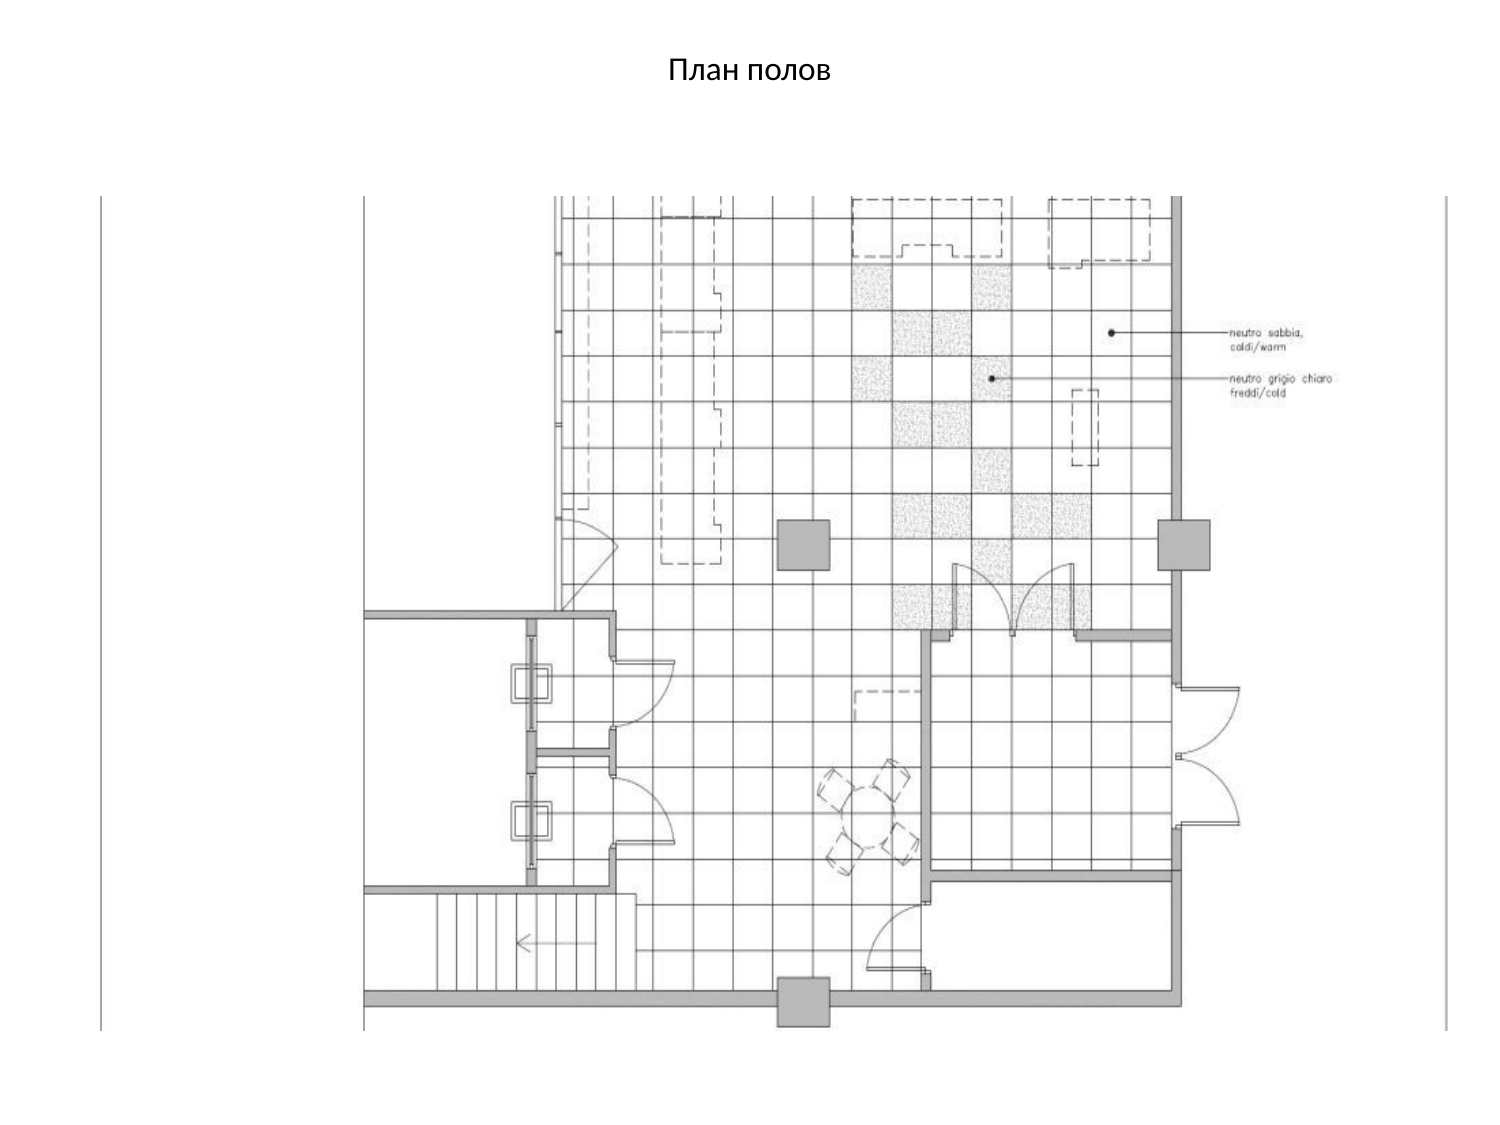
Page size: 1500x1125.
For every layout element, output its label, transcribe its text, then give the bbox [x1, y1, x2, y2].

title План полов [75, 45, 1425, 90]
picture [76, 196, 1471, 1031]
